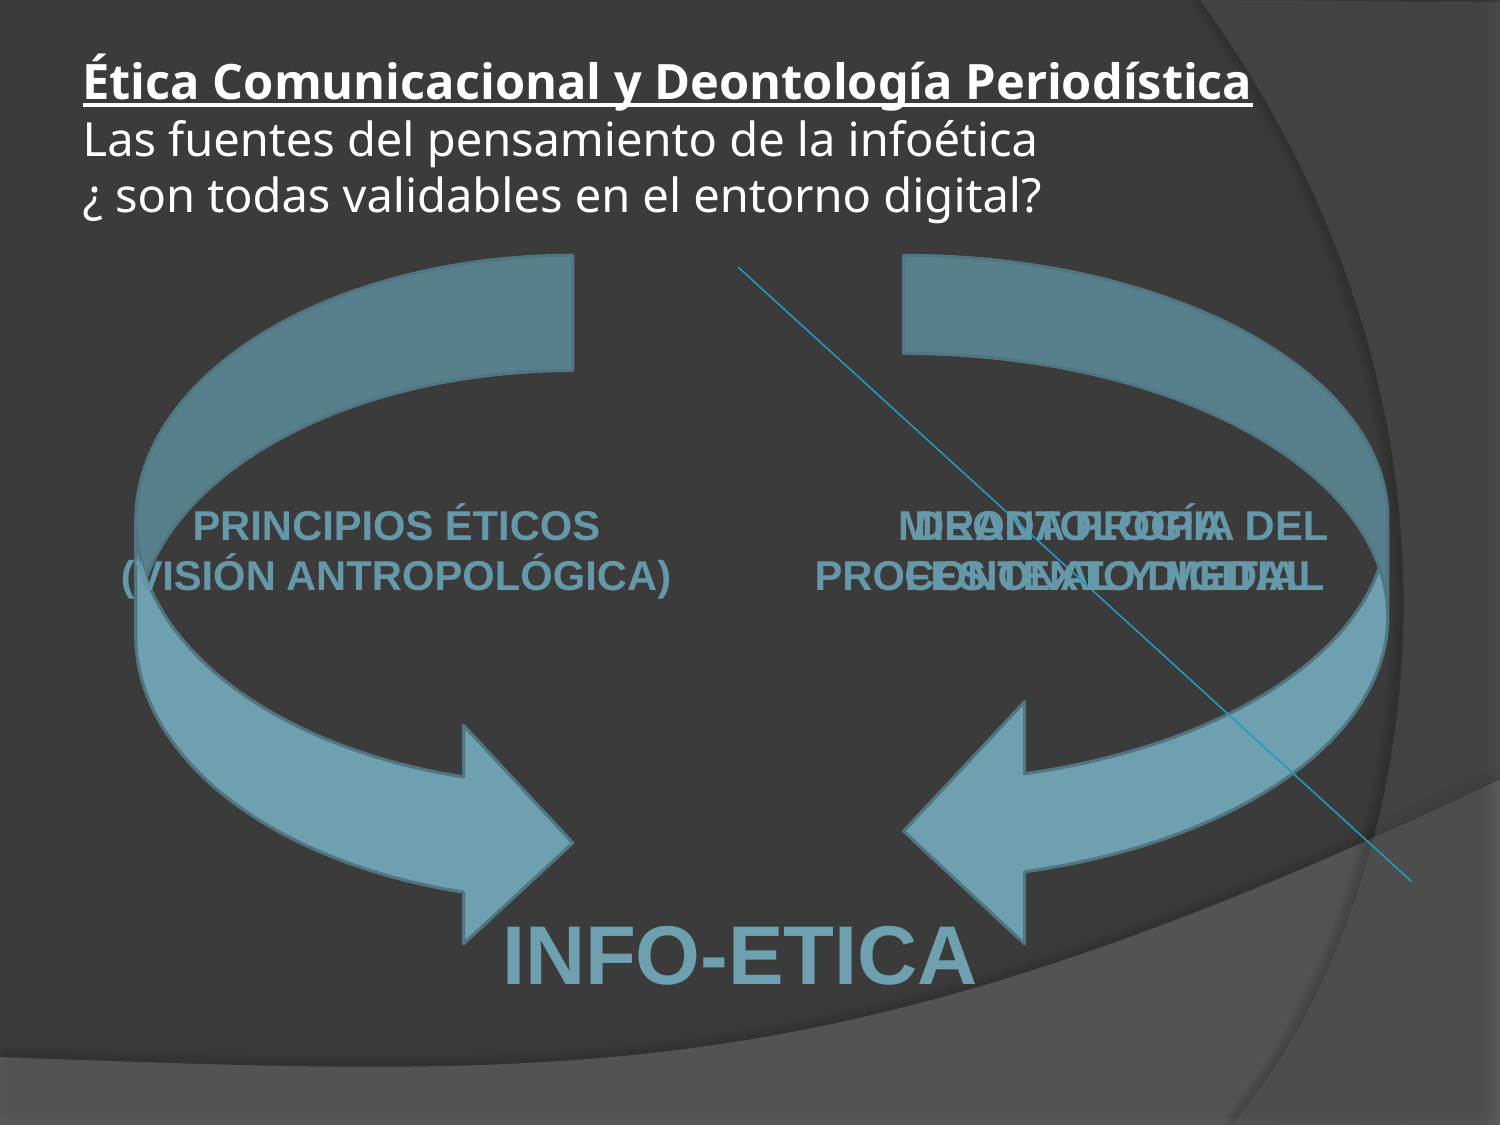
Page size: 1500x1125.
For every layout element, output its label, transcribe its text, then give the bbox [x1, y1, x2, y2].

text_box [901, 253, 980, 257]
title Ética Comunicacional y Deontología Periodística Las fuentes del pensamiento de la infoética ¿ son todas validables en el entorno digital? [75, 41, 1425, 315]
text_box INFO-ETICA [487, 893, 994, 1009]
text_box [134, 607, 575, 946]
text_box [136, 253, 575, 491]
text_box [737, 266, 1412, 882]
text_box [966, 892, 1027, 946]
text_box PRINCIPIOS éTICOS (Visión Antropológica) [105, 491, 687, 607]
